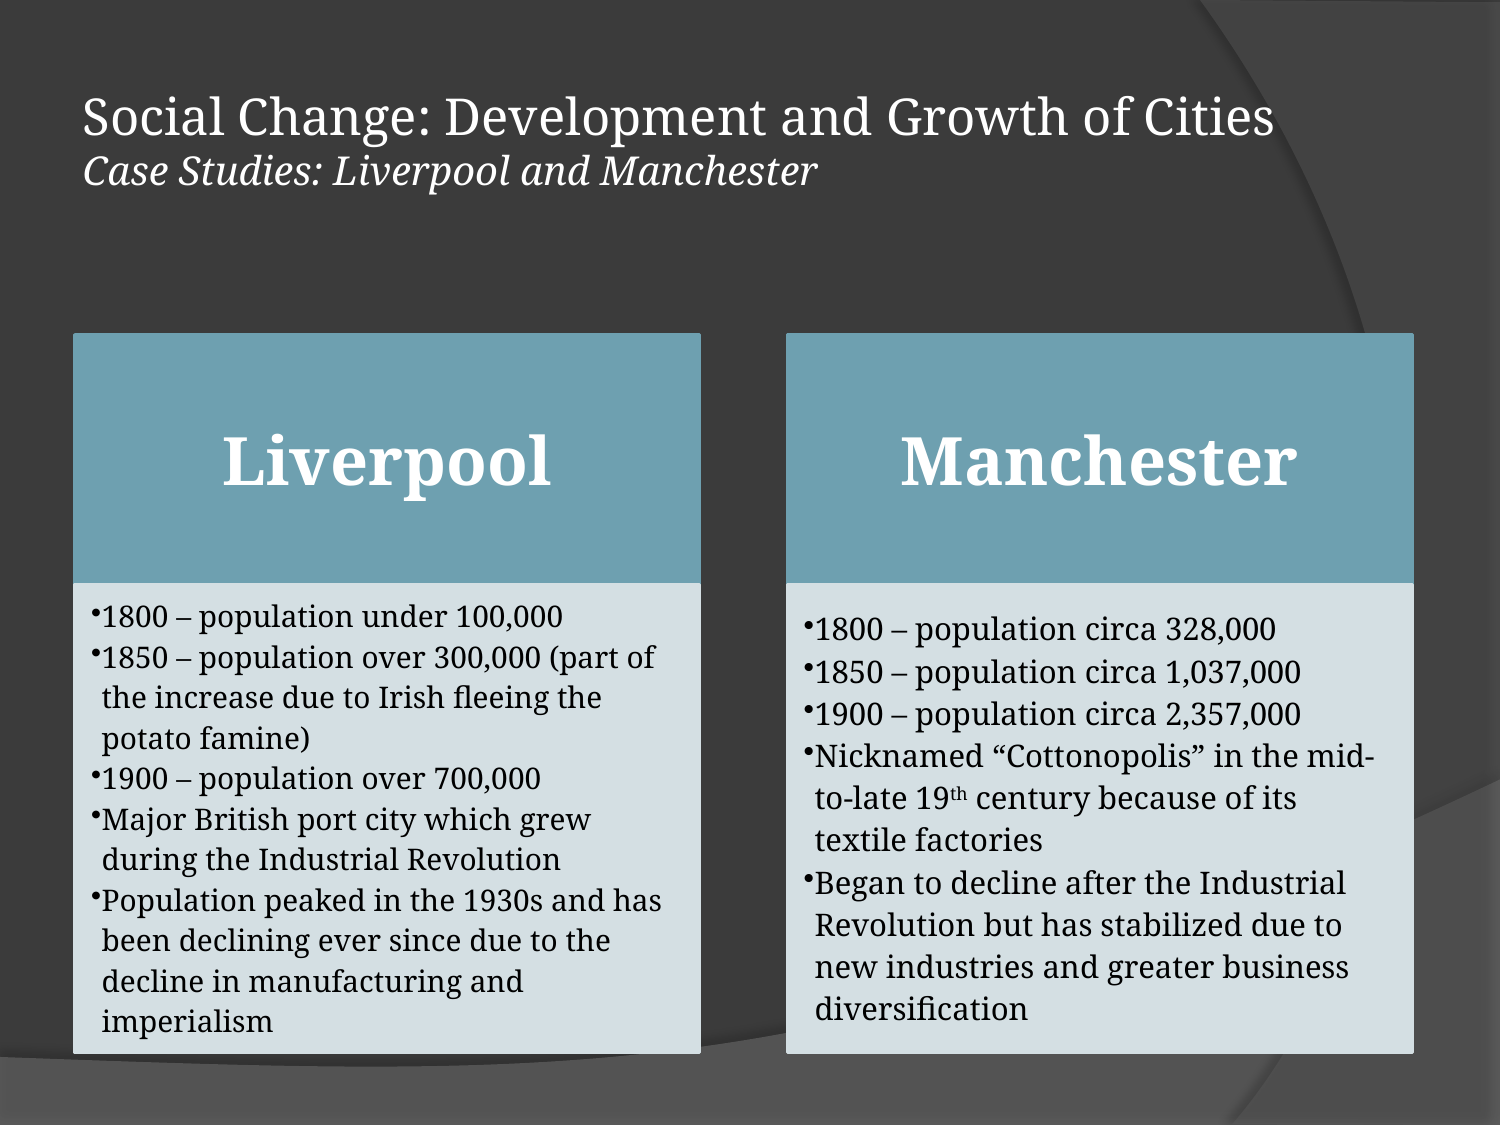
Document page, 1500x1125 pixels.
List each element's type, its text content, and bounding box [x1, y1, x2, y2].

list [74, 324, 1413, 1063]
title Social Change: Development and Growth of Cities Case Studies: Liverpool and Manchester [75, 45, 1300, 233]
